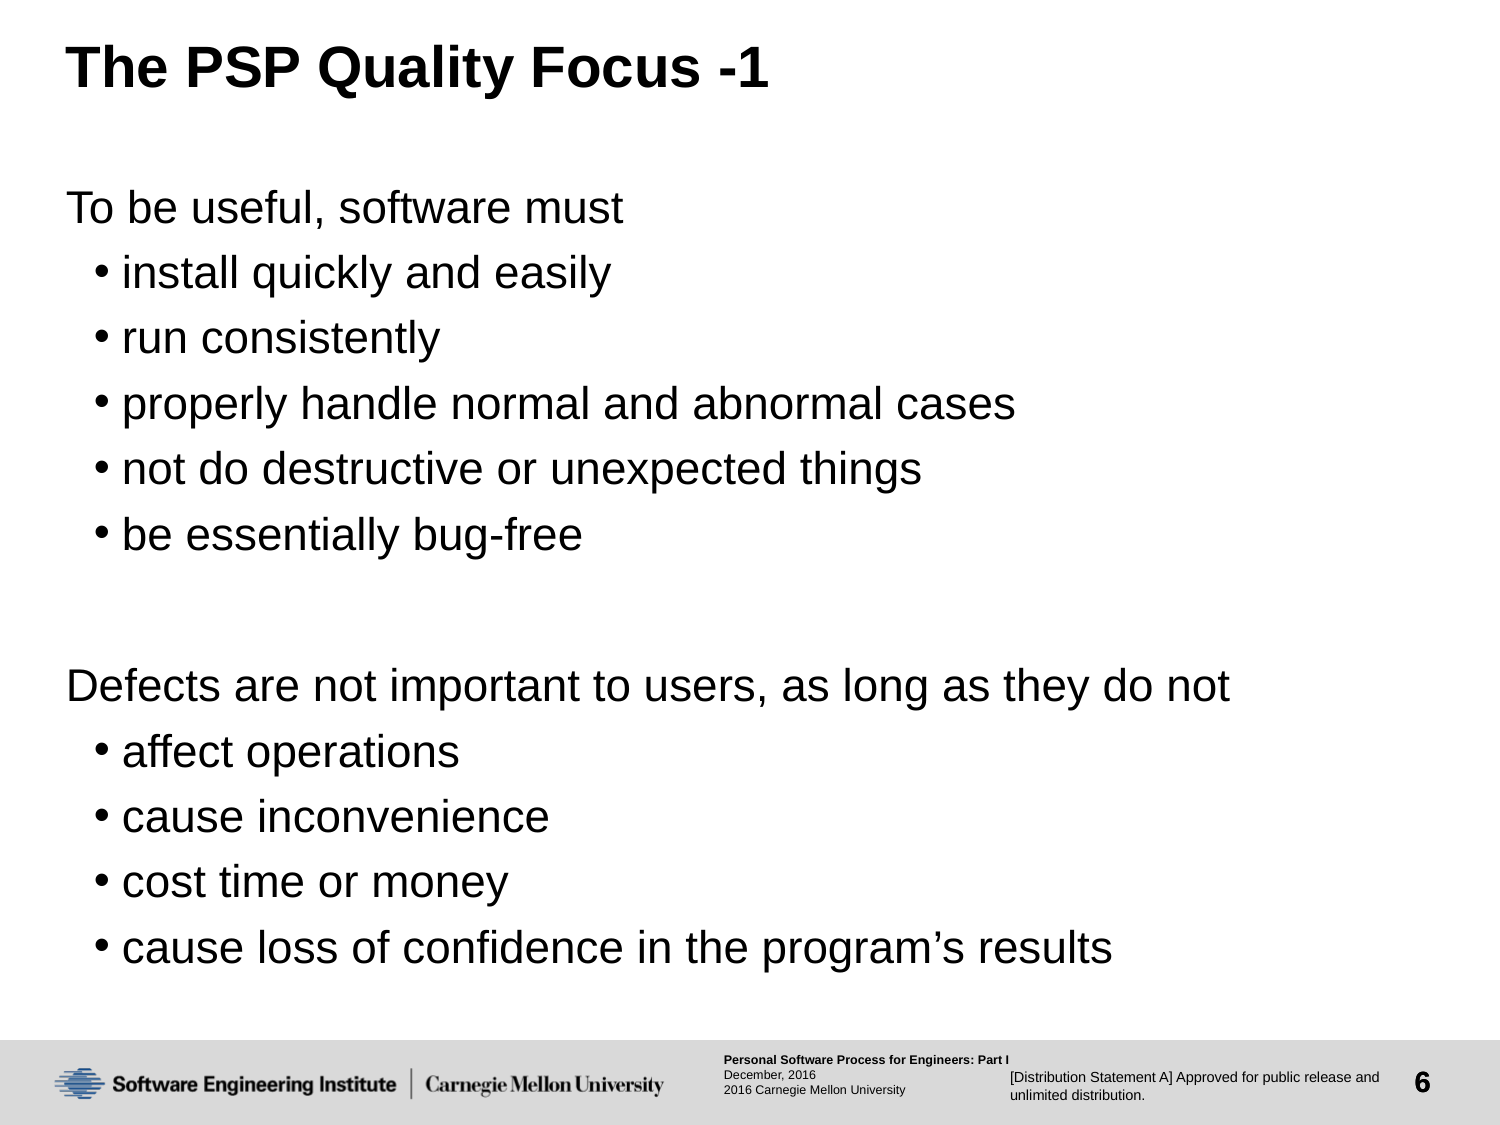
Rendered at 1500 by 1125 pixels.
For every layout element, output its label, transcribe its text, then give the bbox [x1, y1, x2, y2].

list To be useful, software must install quickly and easily run consistently properly handle normal and abnormal cases not do destructive or unexpected things be essentially bug-free Defects are not important to users, as long as they do not affect operations cause inconvenience cost time or money cause loss of confidence in the program’s results [65, 177, 1431, 1000]
title The PSP Quality Focus -1 [65, 37, 1313, 148]
picture [46, 1061, 673, 1104]
